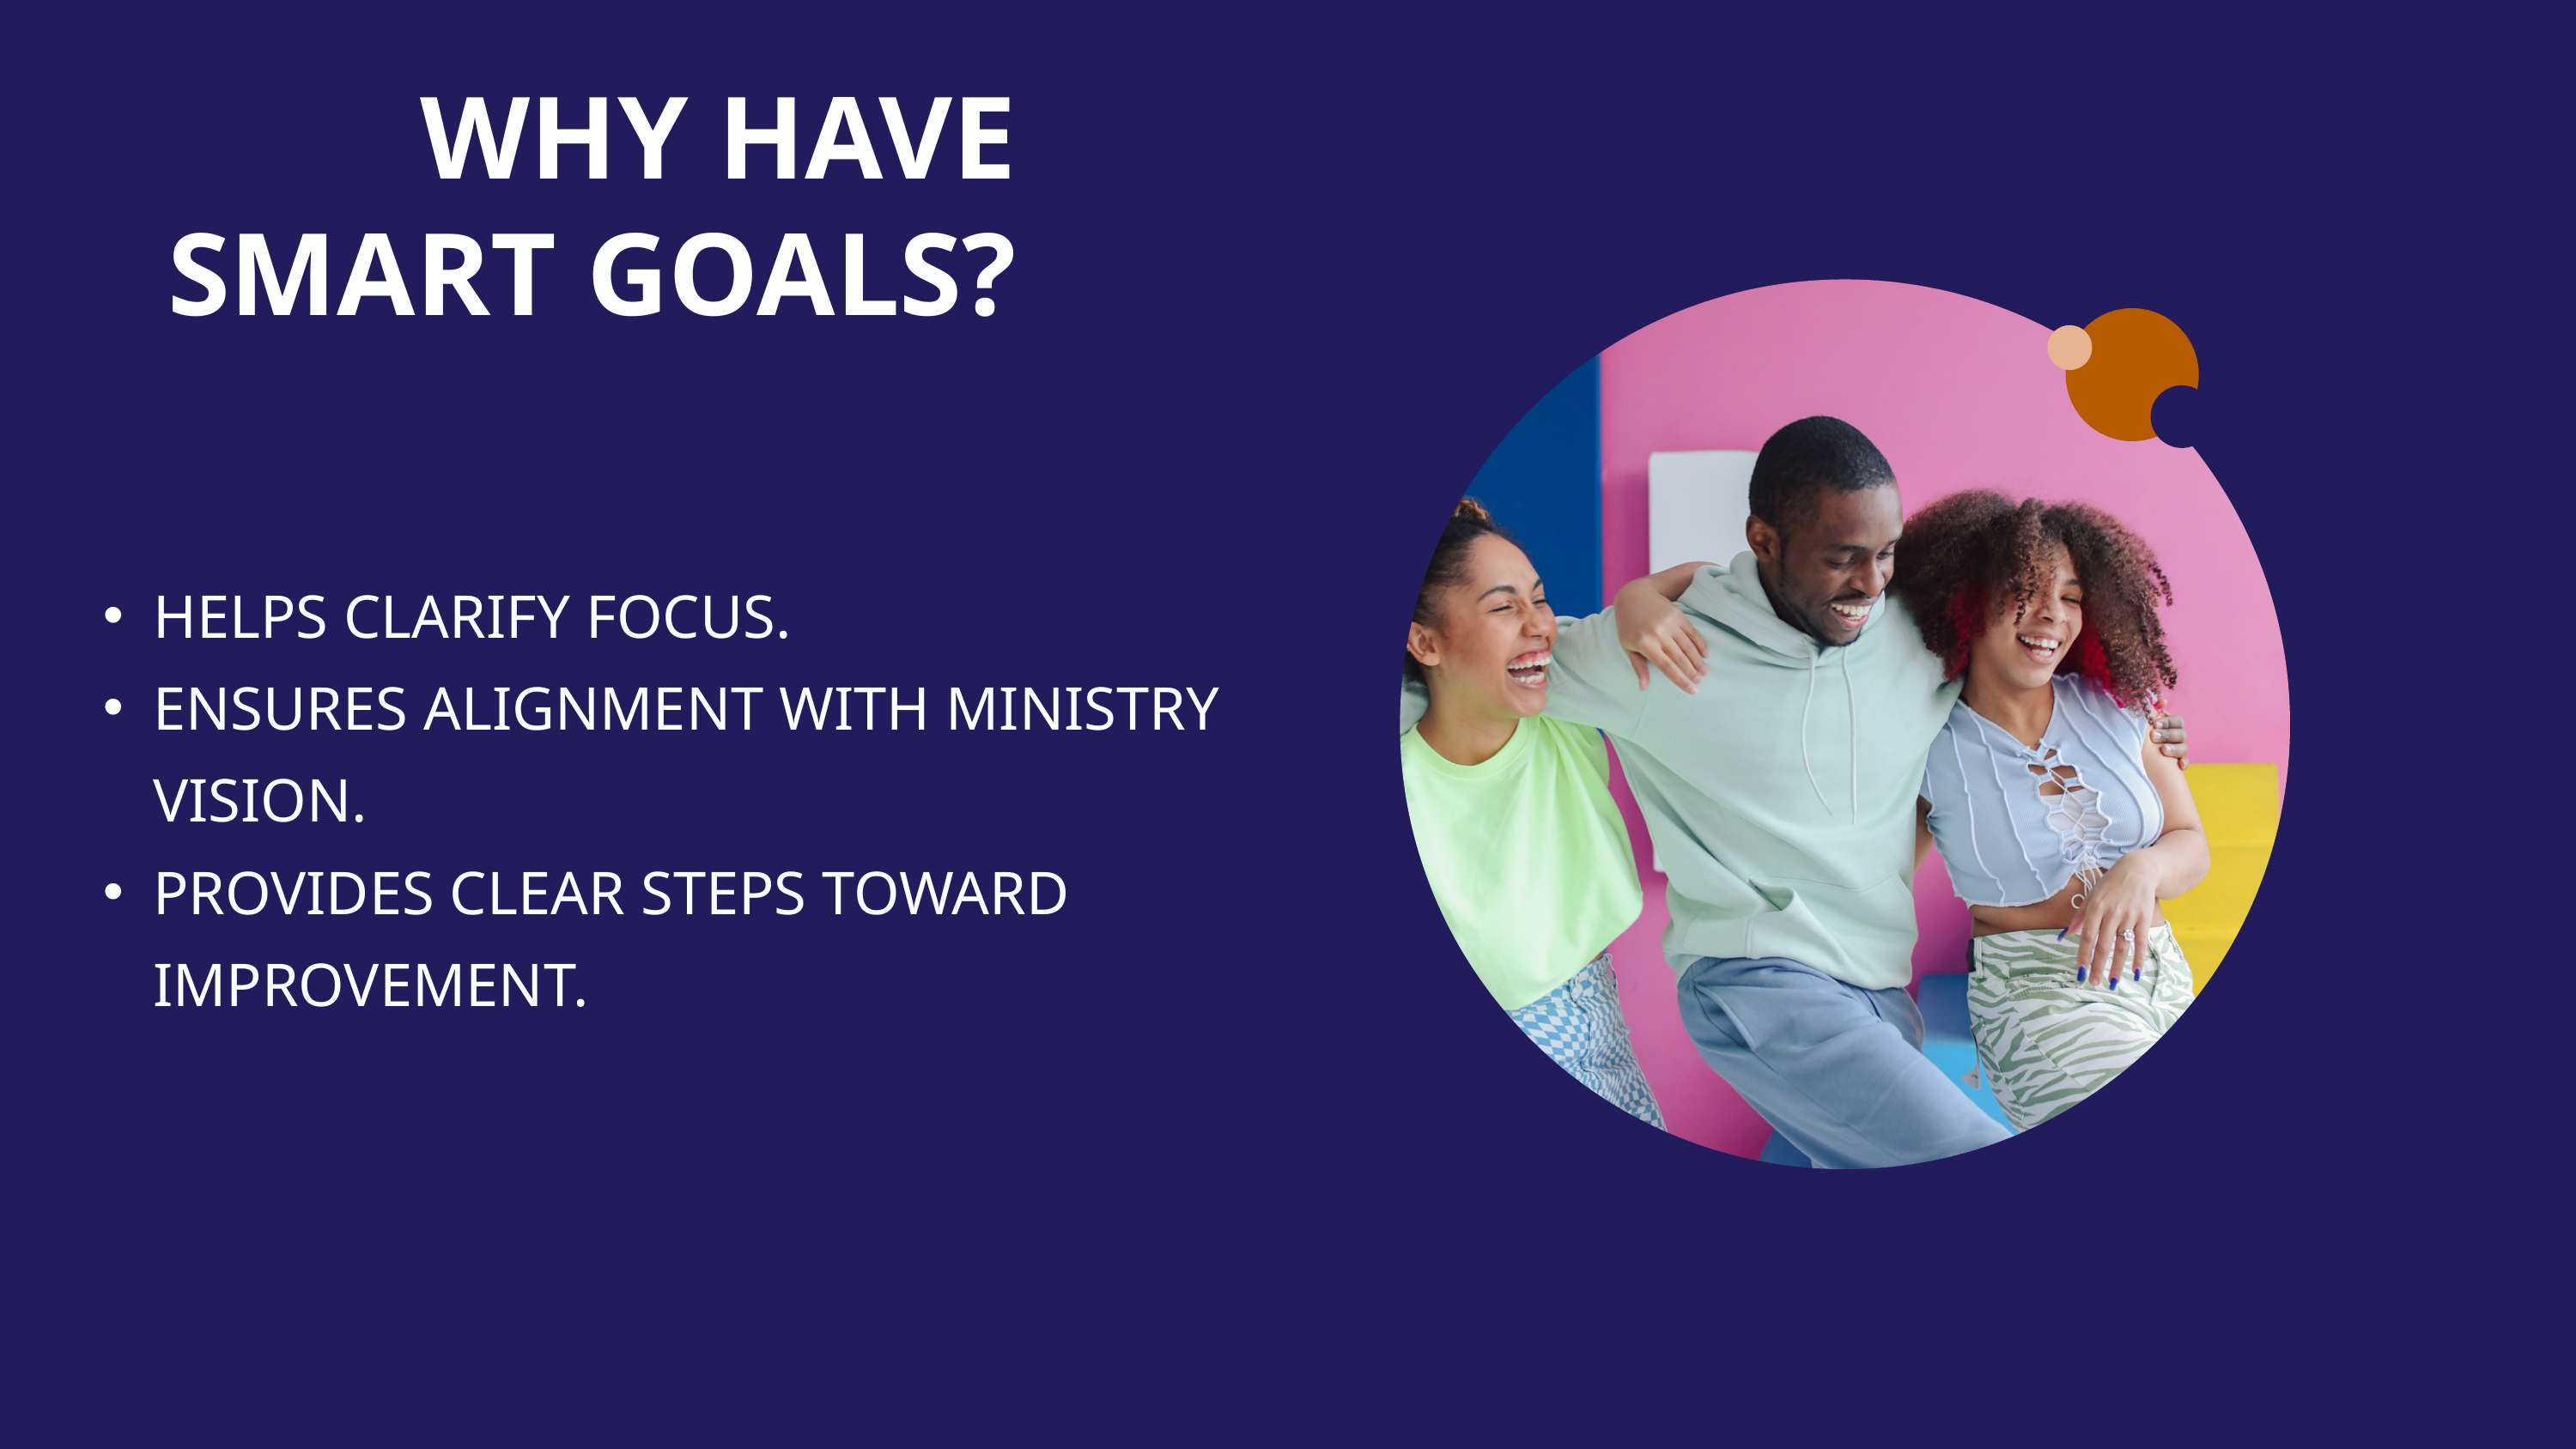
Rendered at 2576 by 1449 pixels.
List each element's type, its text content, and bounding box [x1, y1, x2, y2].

text_box WHY HAVE SMART GOALS? [107, 64, 1018, 338]
text_box HELPS CLARIFY FOCUS. ENSURES ALIGNMENT WITH MINISTRY VISION. PROVIDES CLEAR STEPS TOWARD IMPROVEMENT. [52, 557, 1345, 1019]
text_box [2053, 308, 2207, 457]
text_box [1400, 279, 2291, 1170]
